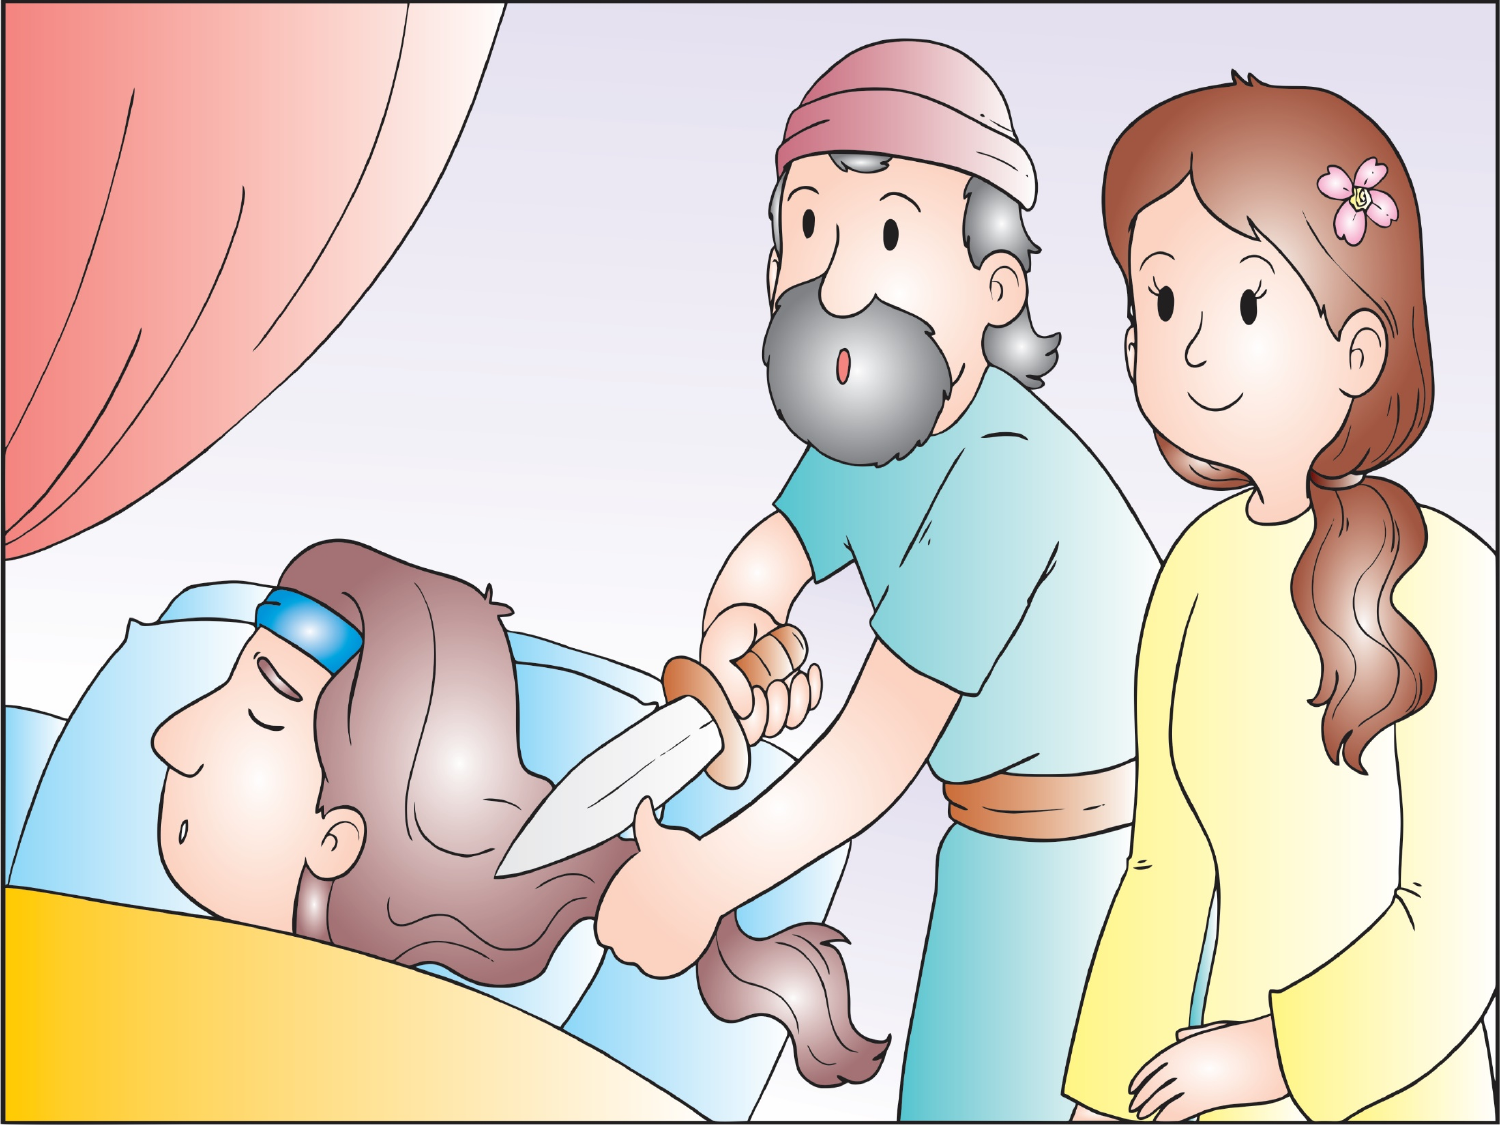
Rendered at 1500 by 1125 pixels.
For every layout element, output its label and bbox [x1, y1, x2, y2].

list [0, 0, 1500, 1125]
